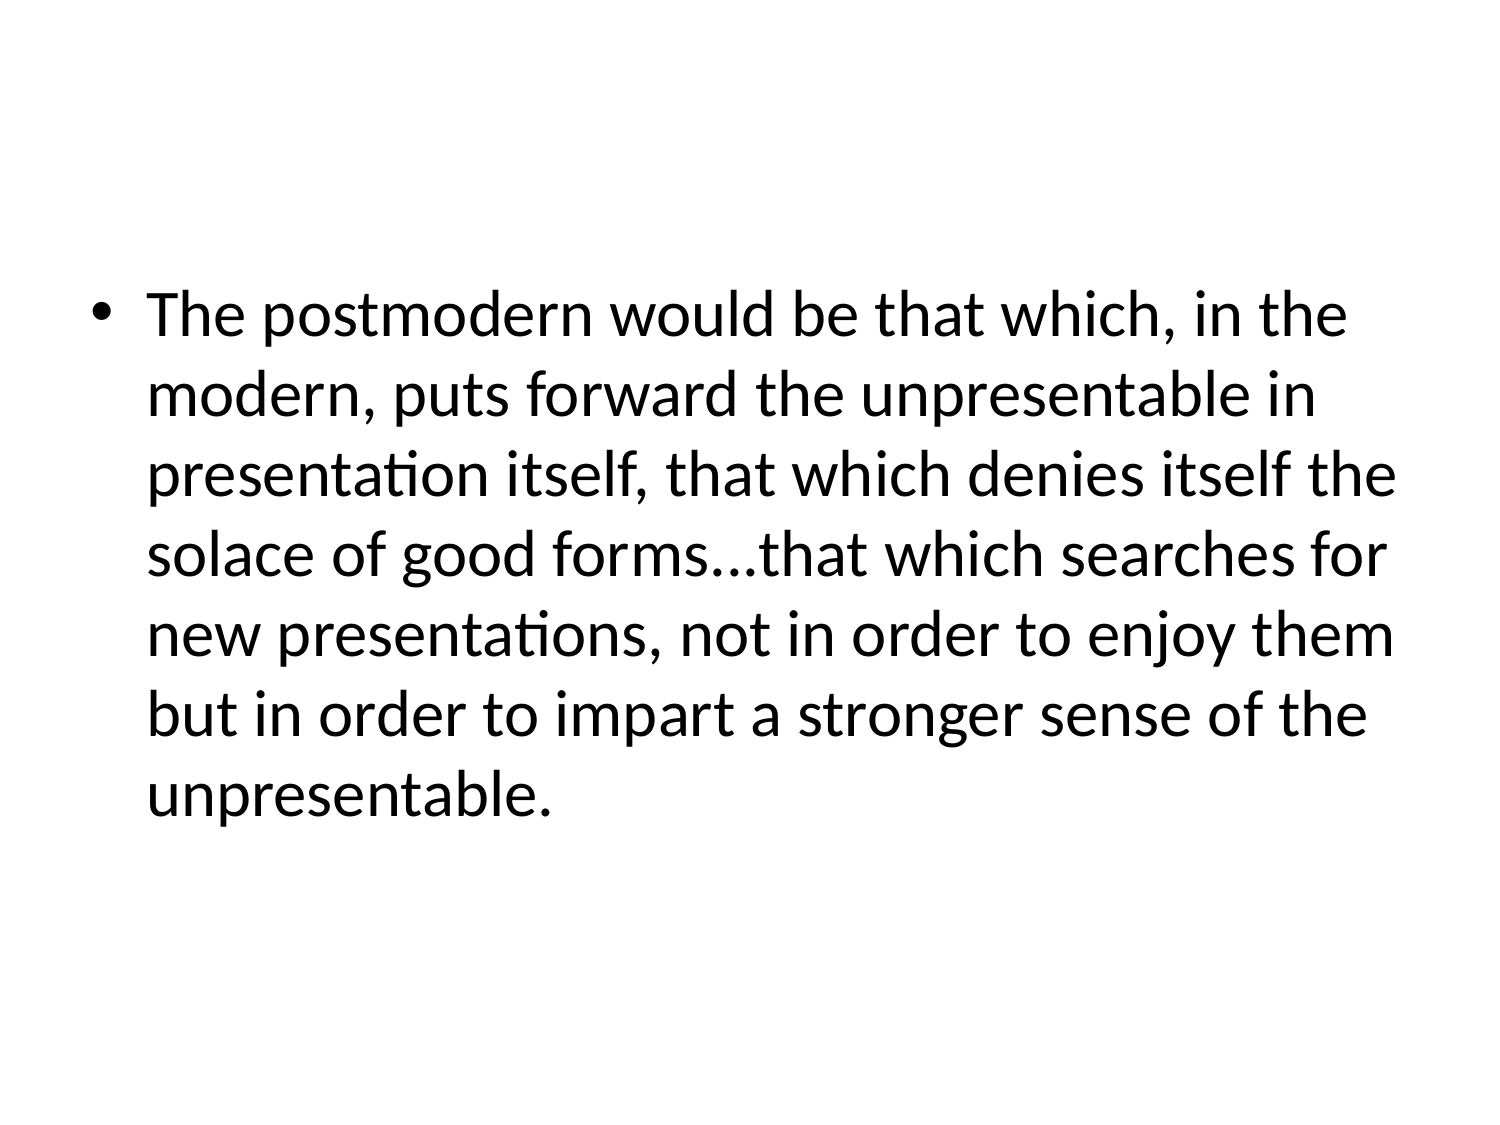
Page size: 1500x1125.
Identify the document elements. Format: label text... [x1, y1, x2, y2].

list The postmodern would be that which, in the modern, puts forward the unpresentable in presentation itself, that which denies itself the solace of good forms...that which searches for new presentations, not in order to enjoy them but in order to impart a stronger sense of the unpresentable. [75, 262, 1425, 1005]
